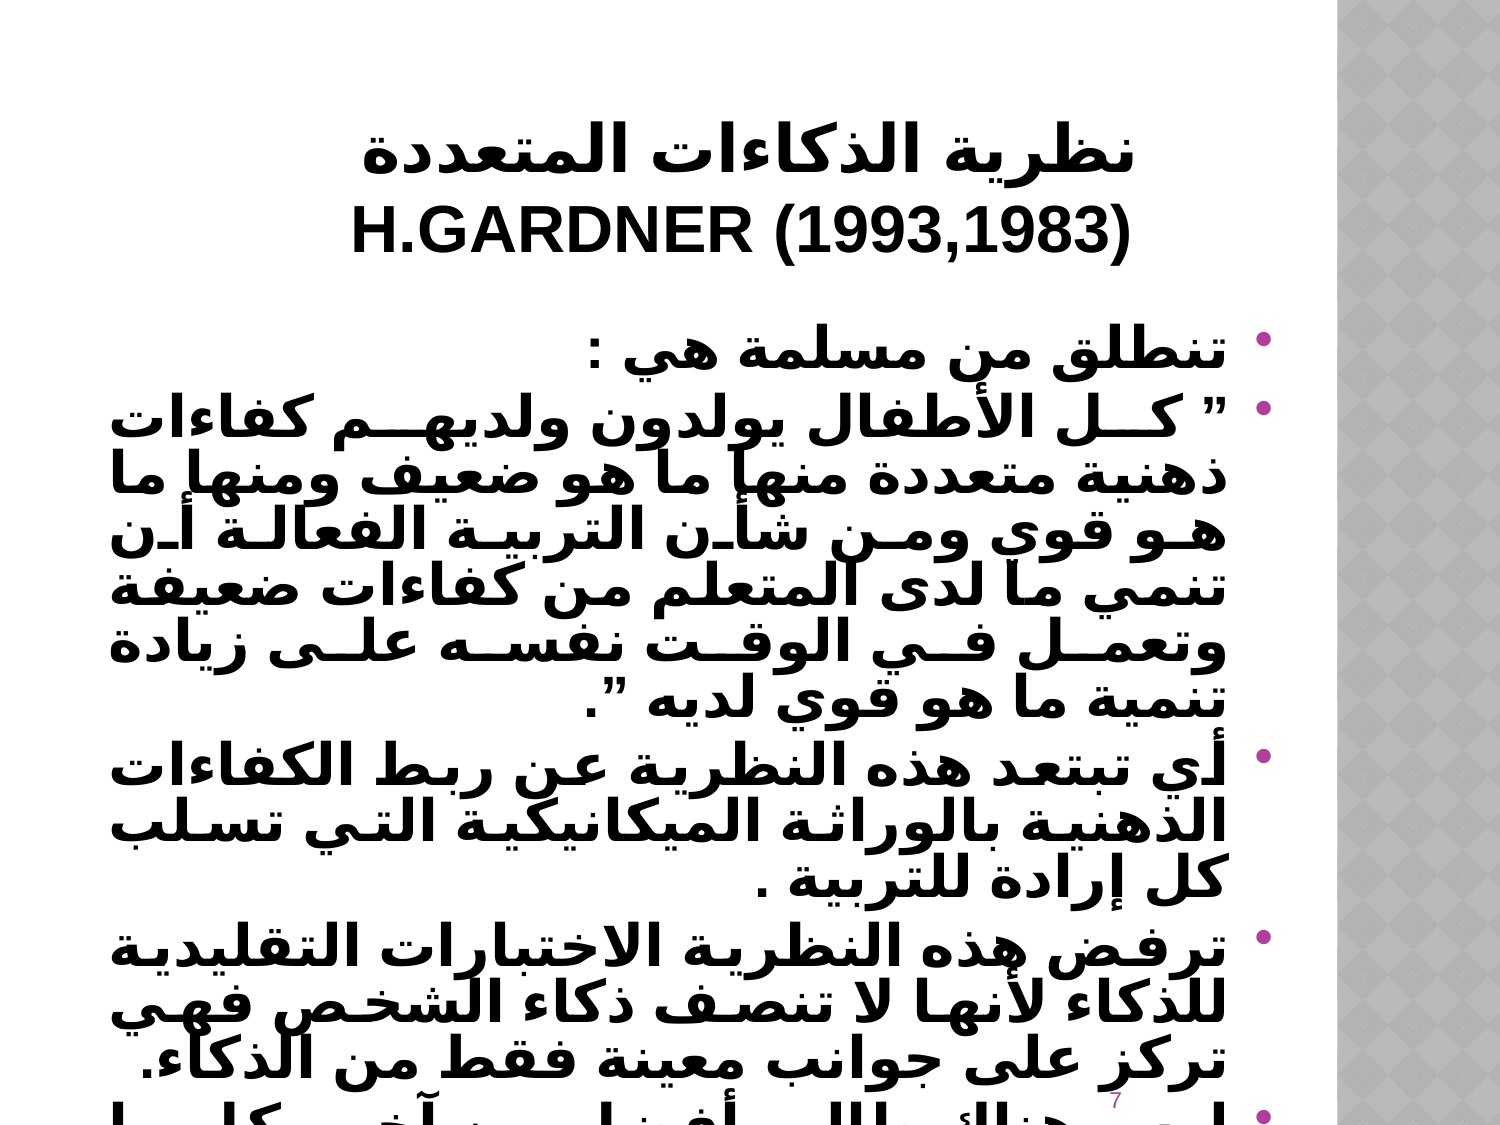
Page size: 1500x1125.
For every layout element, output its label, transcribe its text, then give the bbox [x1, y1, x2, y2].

title نظرية الذكاءات المتعددة H.Gardner (1993,1983) [70, 93, 1413, 267]
list تنطلق من مسلمة هي : ” كل الأطفال يولدون ولديهم كفاءات ذهنية متعددة منها ما هو ضعيف ومنها ما هو قوي ومن شأن التربية الفعالة أن تنمي ما لدى المتعلم من كفاءات ضعيفة وتعمل في الوقت نفسه على زيادة تنمية ما هو قوي لديه ”. أي تبتعد هذه النظرية عن ربط الكفاءات الذهنية بالوراثة الميكانيكية التي تسلب كل إرادة للتربية . ترفض هذه النظرية الاختبارات التقليدية للذكاء لأنها لا تنصف ذكاء الشخص فهي تركز على جوانب معينة فقط من الذكاء. ليس هناك طالب أفضل من آخر وكل ما هنالك اختلاف في الذكاءات. [93, 316, 1290, 957]
slide_number 7 [1025, 1075, 1123, 1113]
